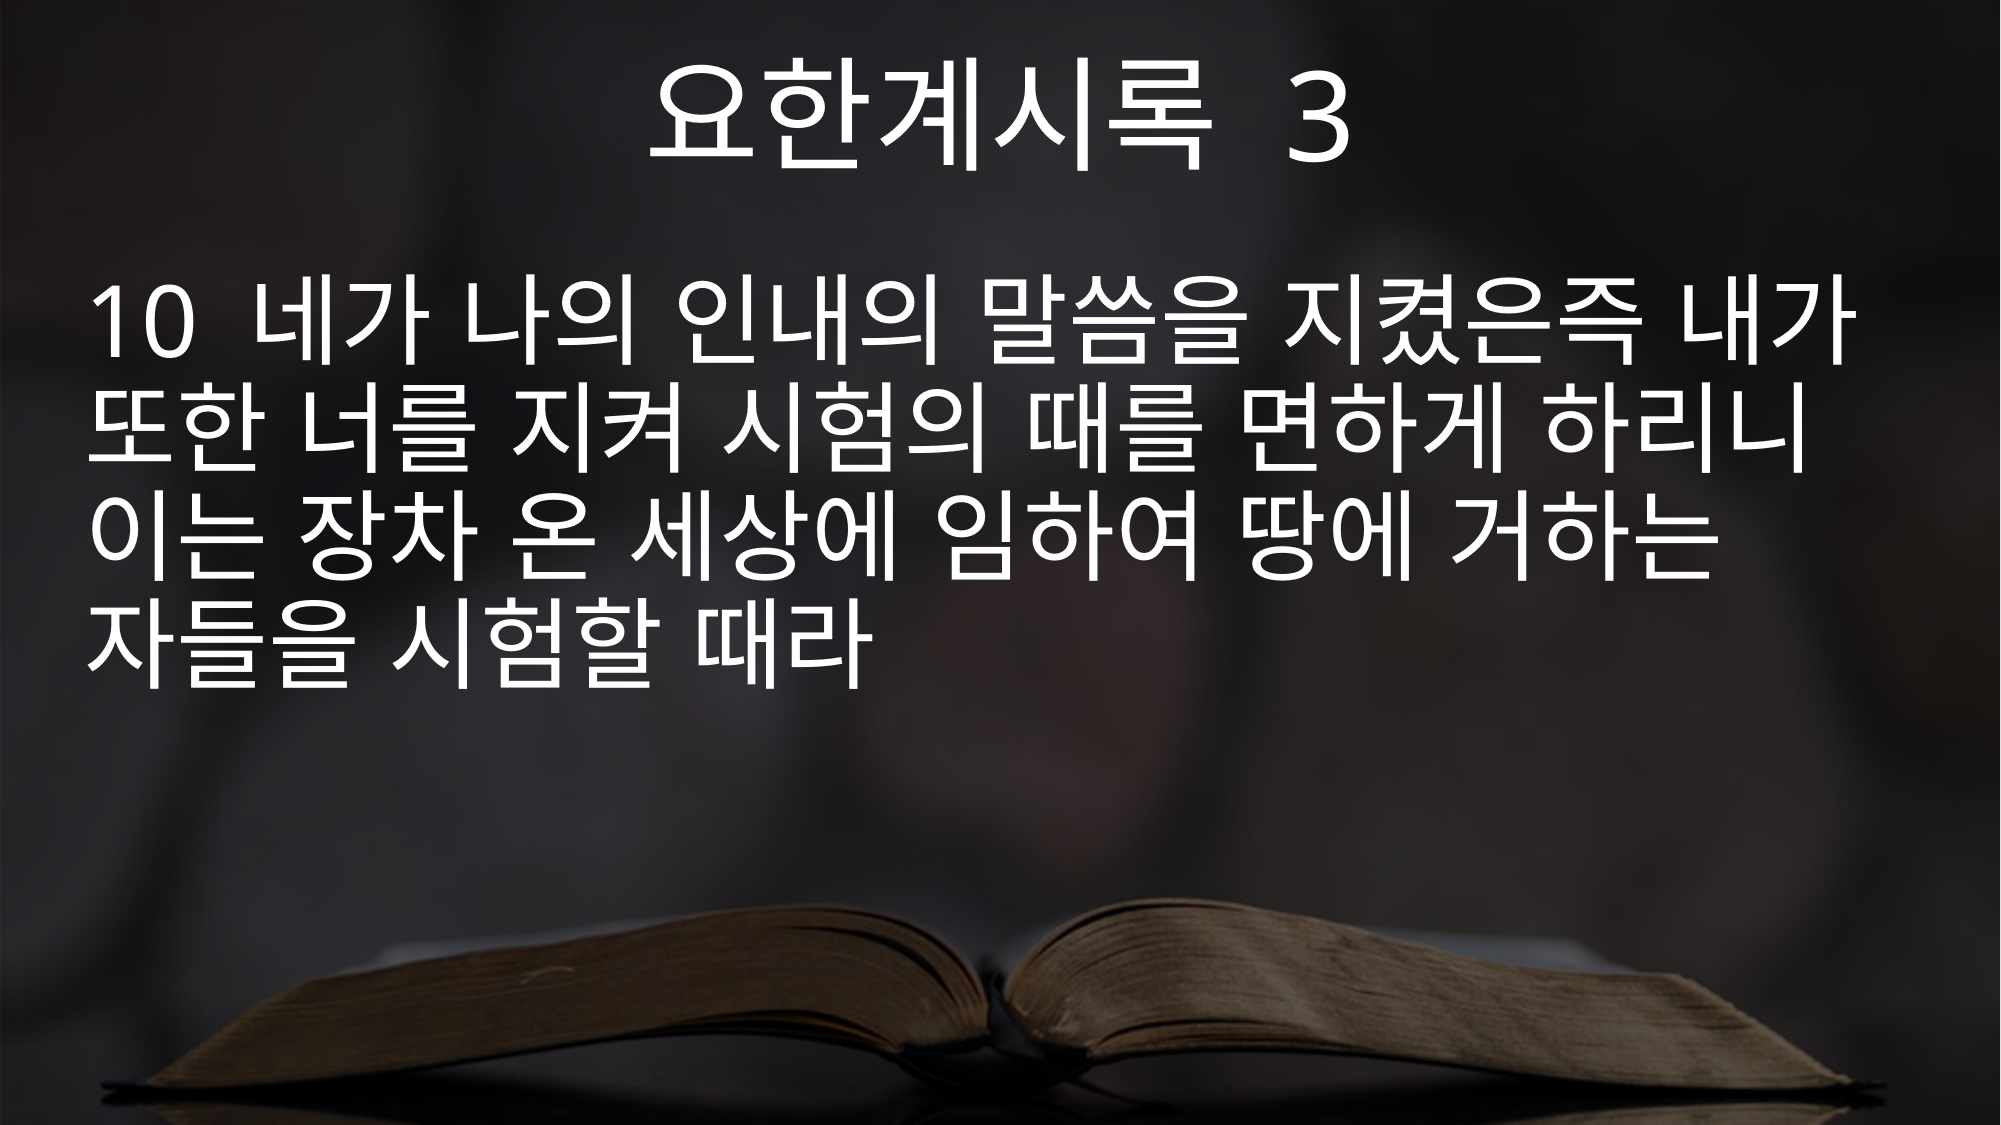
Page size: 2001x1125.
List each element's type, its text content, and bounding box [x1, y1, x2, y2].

picture [0, 0, 2001, 1125]
footer 요한계시록 3 [0, 32, 2000, 192]
list 10 네가 나의 인내의 말씀을 지켰은즉 내가 또한 너를 지켜 시험의 때를 면하게 하리니 이는 장차 온 세상에 임하여 땅에 거하는 자들을 시험할 때라 [69, 263, 1953, 423]
